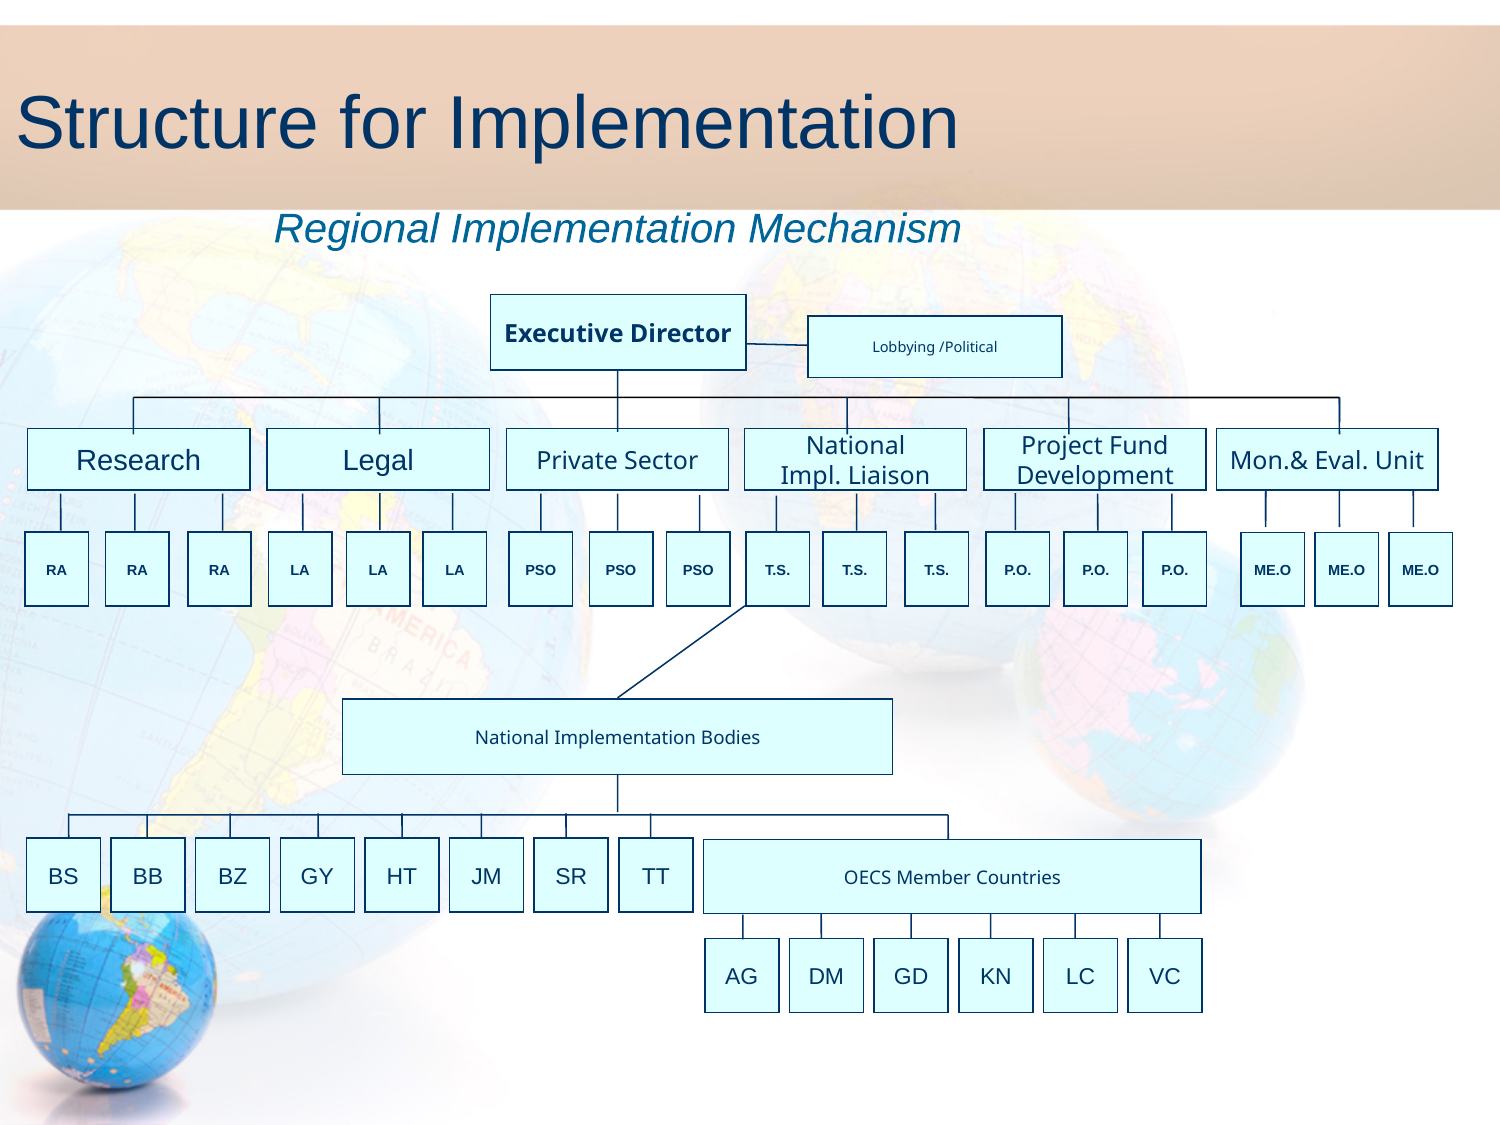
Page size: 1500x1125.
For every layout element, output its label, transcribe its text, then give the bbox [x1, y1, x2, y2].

picture [0, 0, 1500, 1125]
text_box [24, 212, 1463, 1013]
title Structure for Implementation [0, 24, 1351, 213]
